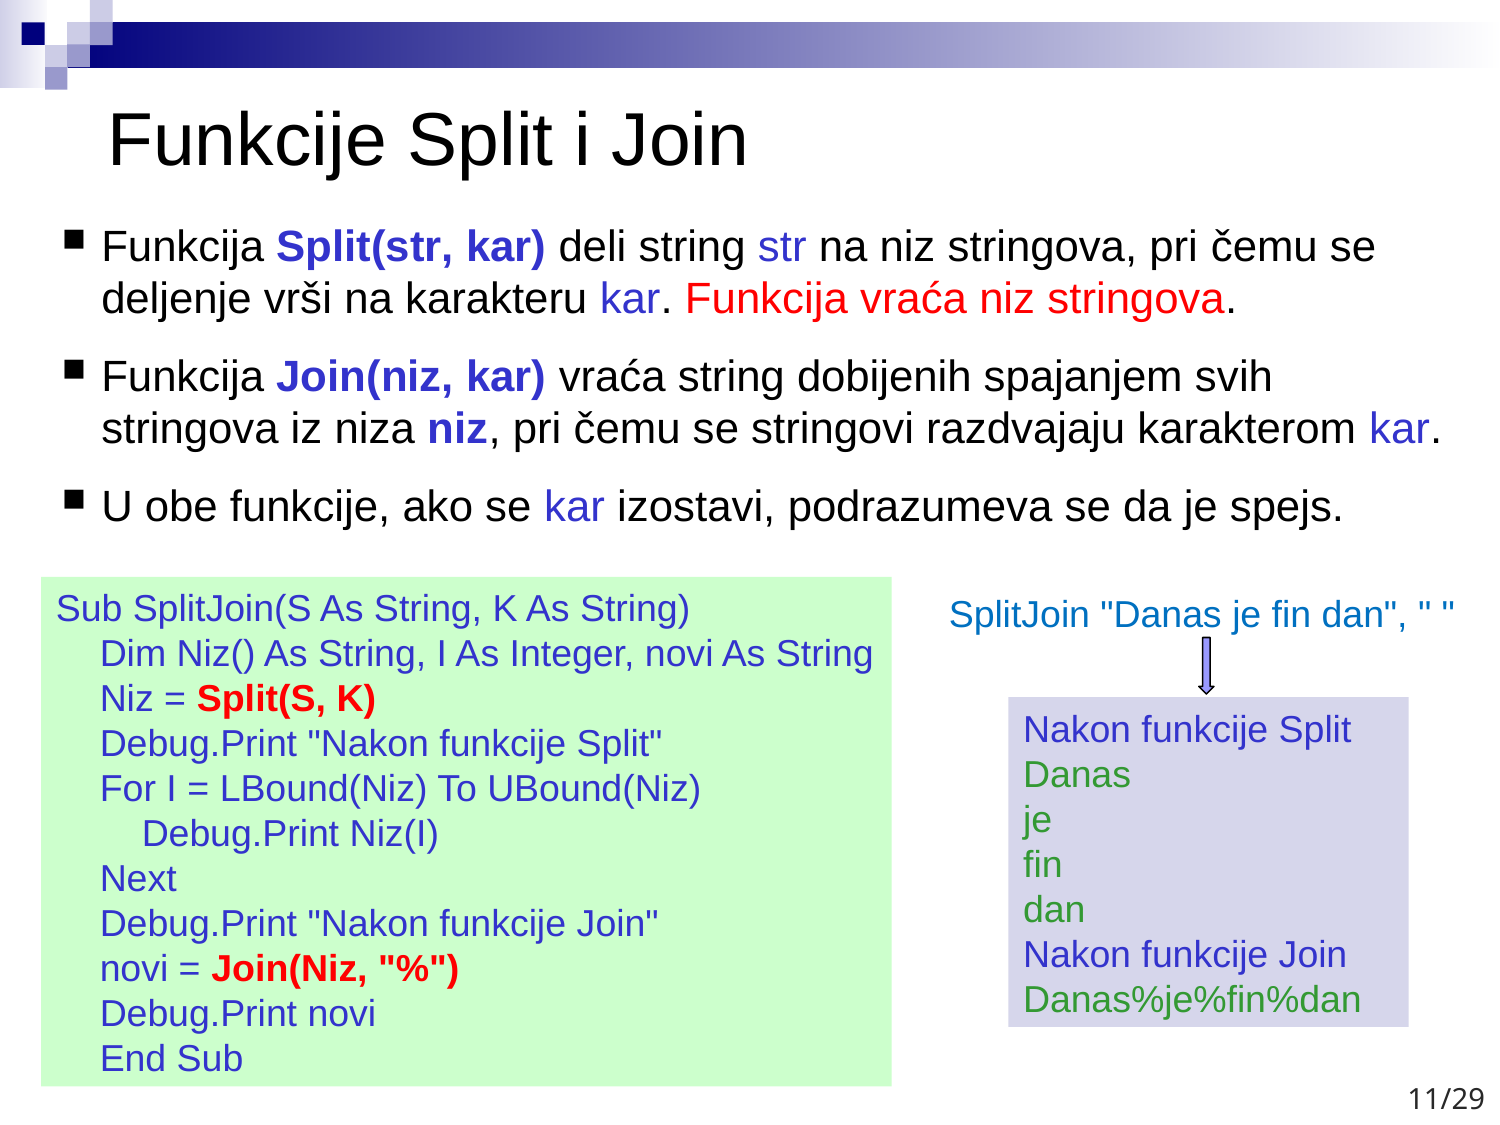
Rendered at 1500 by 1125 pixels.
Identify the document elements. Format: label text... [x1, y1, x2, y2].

text_box Sub SplitJoin(S As String, K As String) Dim Niz() As String, I As Integer, novi As String Niz = Split(S, K) Debug.Print "Nakon funkcije Split" For I = LBound(Niz) To UBound(Niz) Debug.Print Niz(I) Next Debug.Print "Nakon funkcije Join" novi = Join(Niz, "%") Debug.Print novi End Sub [41, 576, 892, 1087]
text_box Nakon funkcije Split Danas je fin dan Nakon funkcije Join Danas%je%fin%dan [1008, 697, 1409, 1027]
text_box [1198, 637, 1214, 695]
title Funkcije Split i Join [92, 75, 1090, 197]
text_box 11/29 [1374, 1072, 1500, 1123]
list Funkcija Split(str, kar) deli string str na niz stringova, pri čemu se deljenje vrši na karakteru kar. Funkcija vraća niz stringova. Funkcija Join(niz, kar) vraća string dobijenih spajanjem svih stringova iz niza niz, pri čemu se stringovi razdvajaju karakterom kar. U obe funkcije, ako se kar izostavi, podrazumeva se da je spejs. [46, 210, 1471, 551]
text_box SplitJoin "Danas je fin dan", " " [934, 582, 1495, 642]
